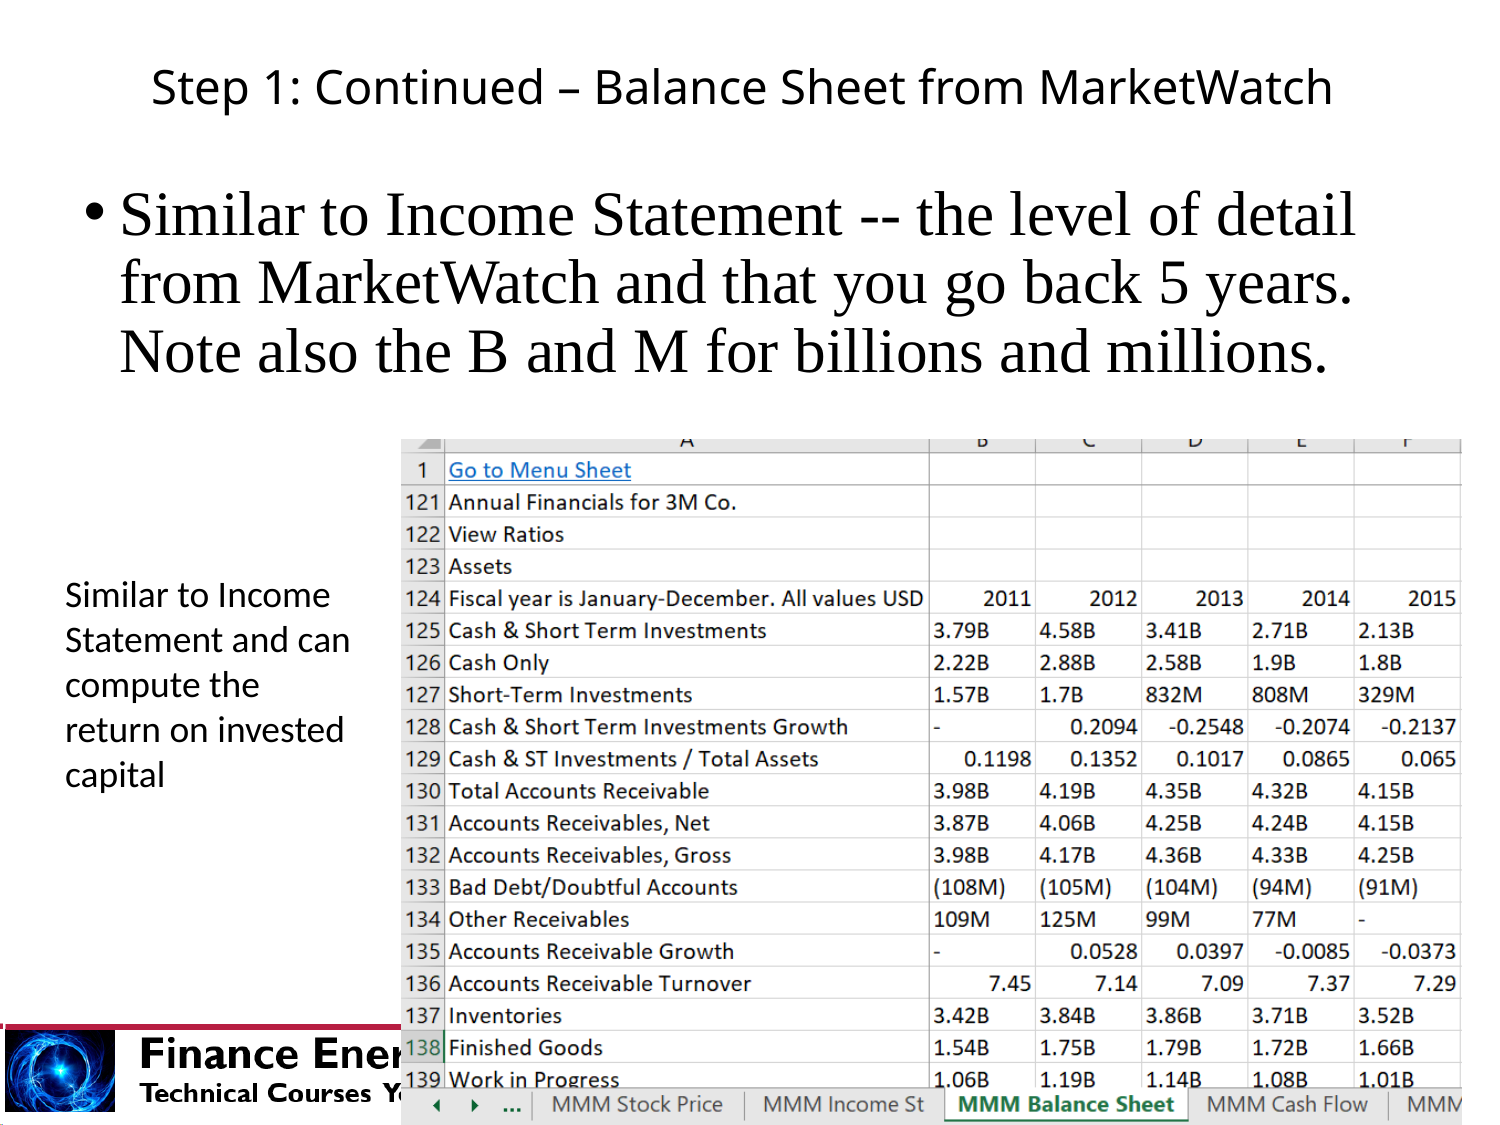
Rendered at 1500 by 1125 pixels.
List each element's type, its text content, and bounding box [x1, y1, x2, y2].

text_box Similar to Income Statement and can compute the return on invested capital [50, 562, 369, 803]
picture [0, 439, 1467, 1125]
title Step 1: Continued – Balance Sheet from MarketWatch [120, 32, 1378, 146]
list Similar to Income Statement -- the level of detail from MarketWatch and that you go back 5 years. Note also the B and M for billions and millions. [68, 173, 1412, 454]
